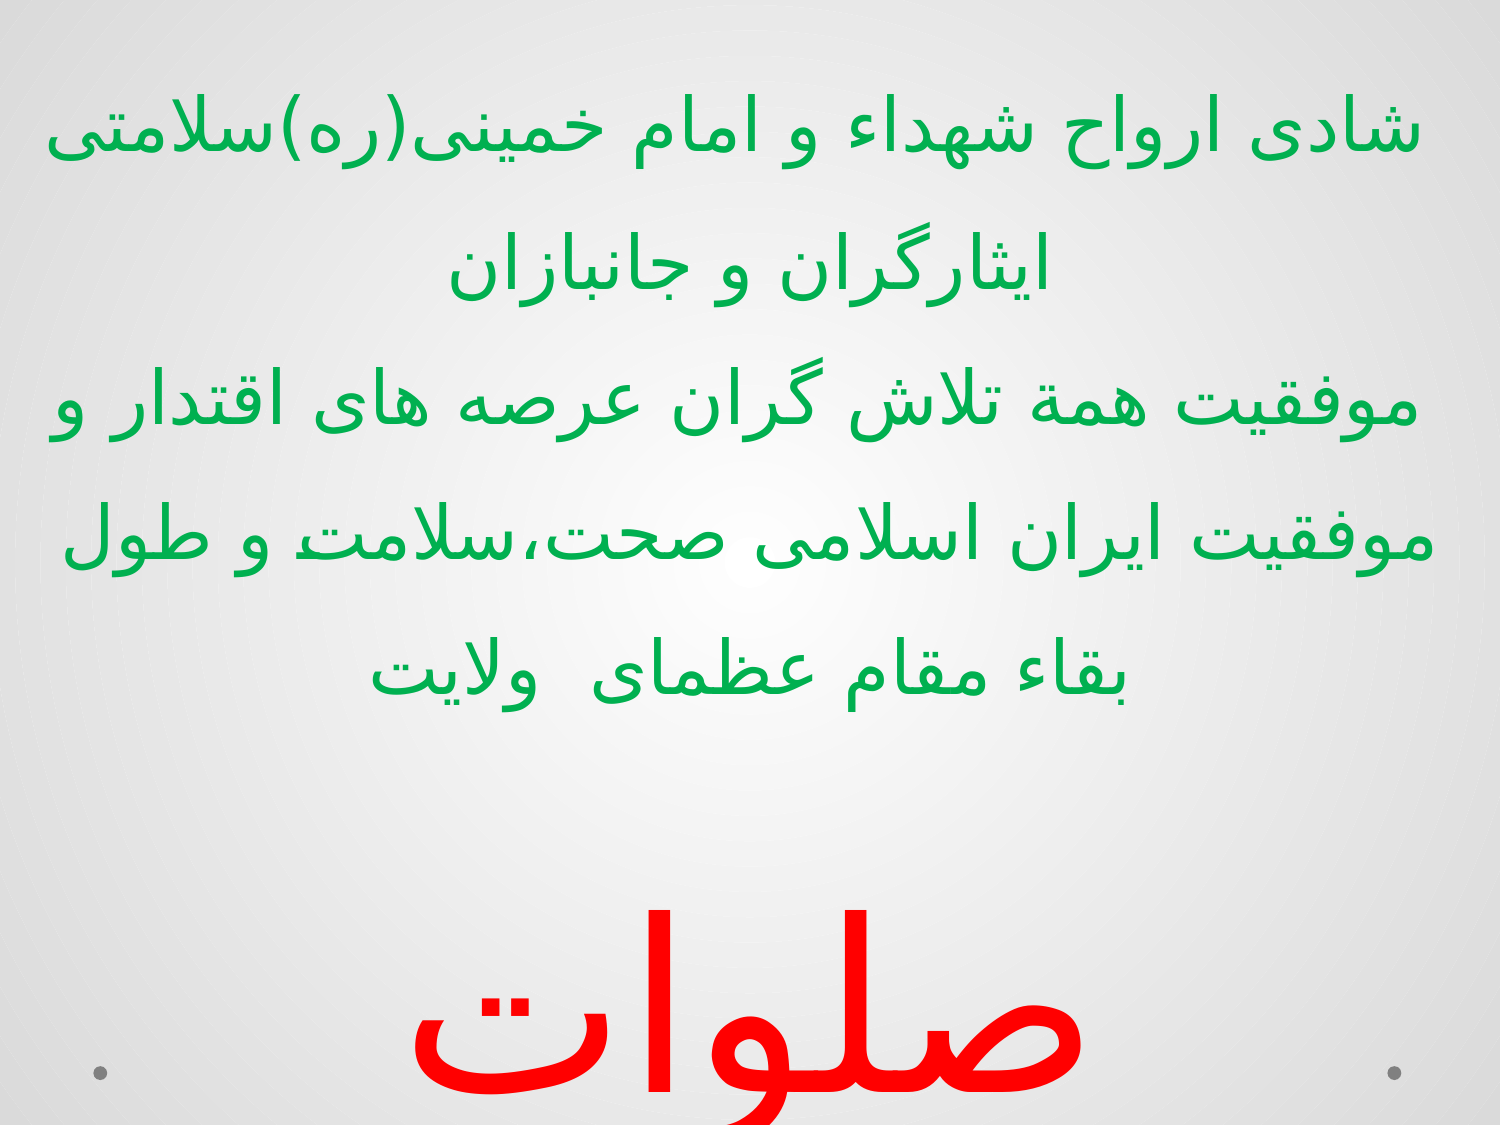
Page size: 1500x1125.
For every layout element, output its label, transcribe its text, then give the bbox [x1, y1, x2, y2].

title تعجیل در فرج حضرت بقیه اللهّ شادی ارواح شهداء و امام خمینی(ره)سلامتی ایثارگران و جانبازان موفقیت همة تلاش گران عرصه های اقتدار و موفقیت ایران اسلامی صحت،سلامت و طول بقاء مقام عظمای ولایت صلوات [0, 257, 1500, 1125]
